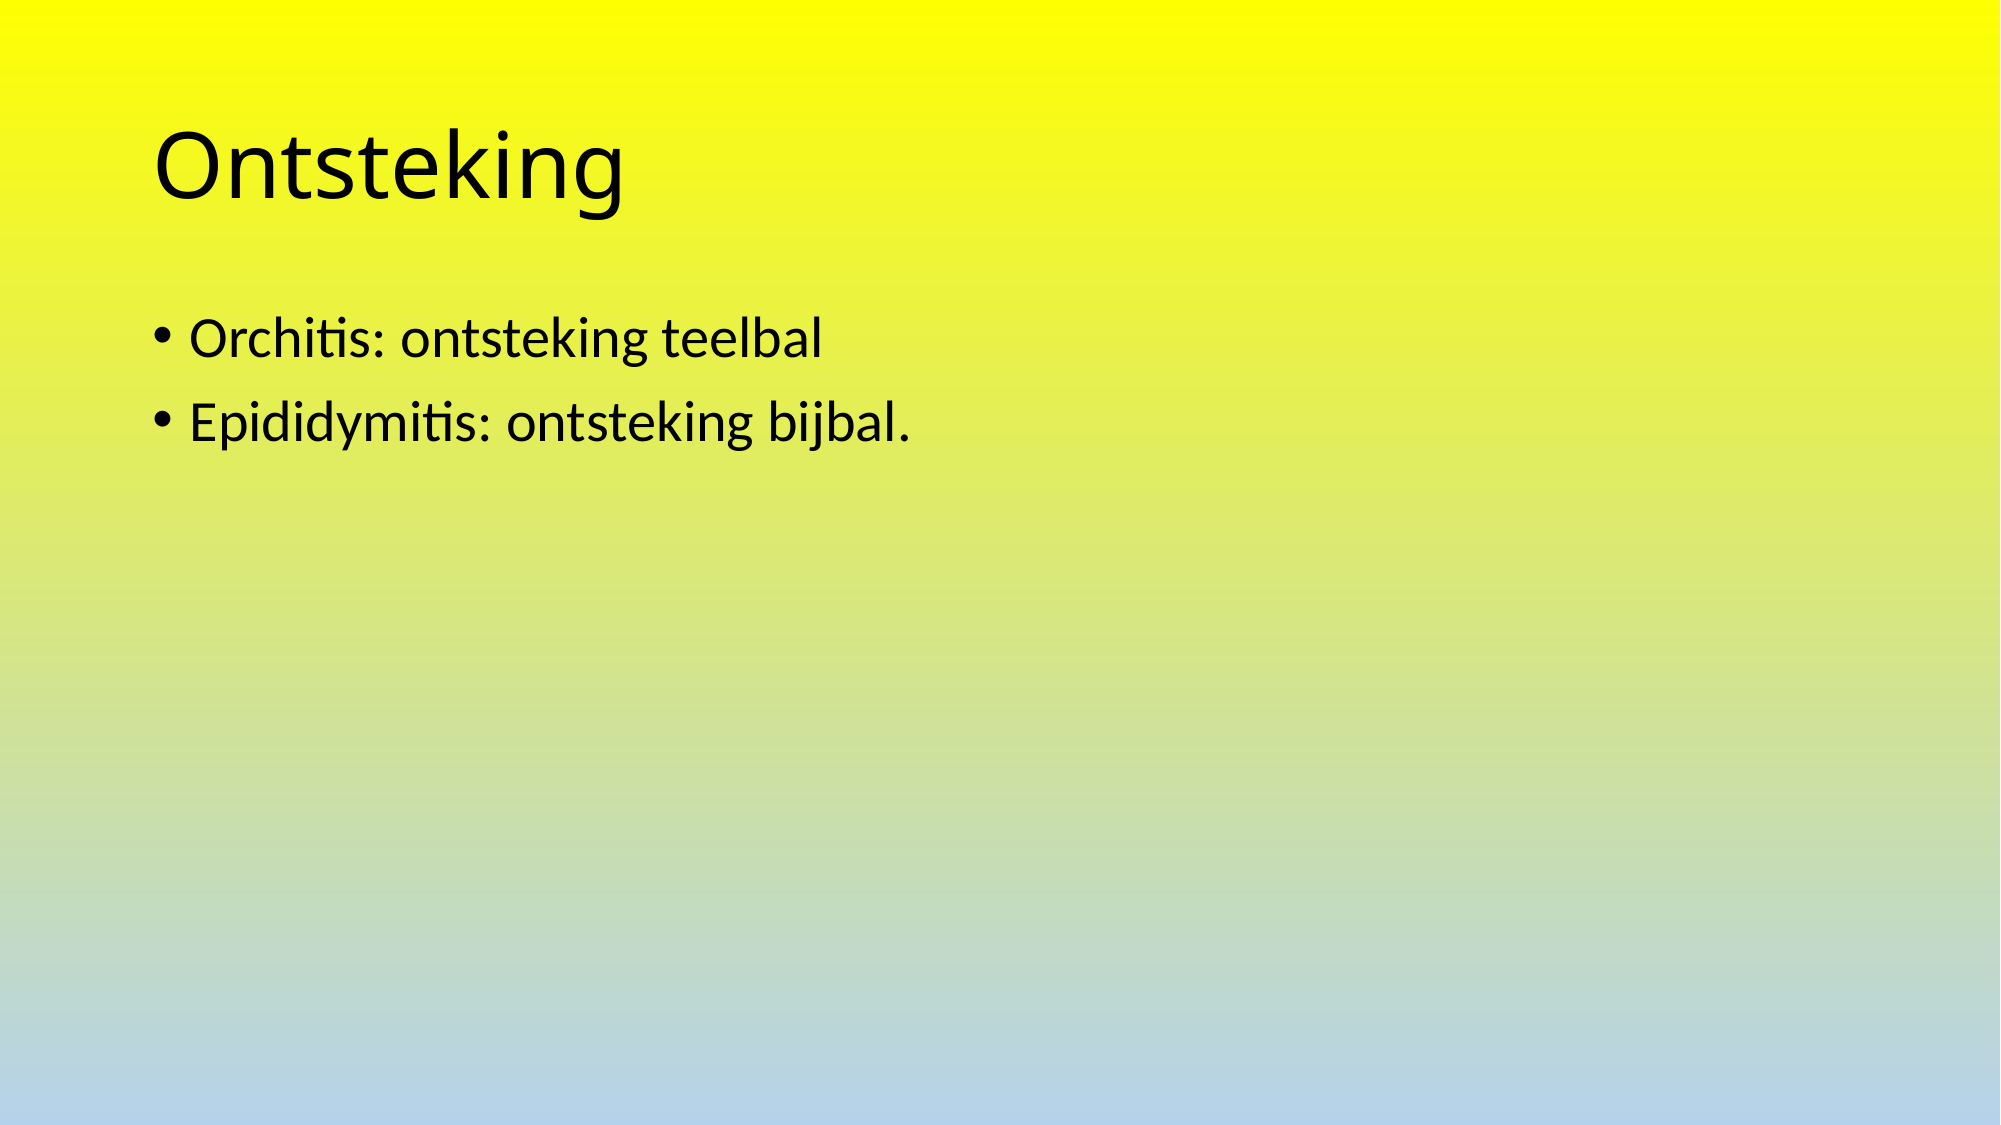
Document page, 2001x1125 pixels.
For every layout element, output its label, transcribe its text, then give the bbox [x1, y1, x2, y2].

list Orchitis: ontsteking teelbal Epididymitis: ontsteking bijbal. [137, 299, 1863, 1014]
title Ontsteking [137, 59, 1863, 278]
